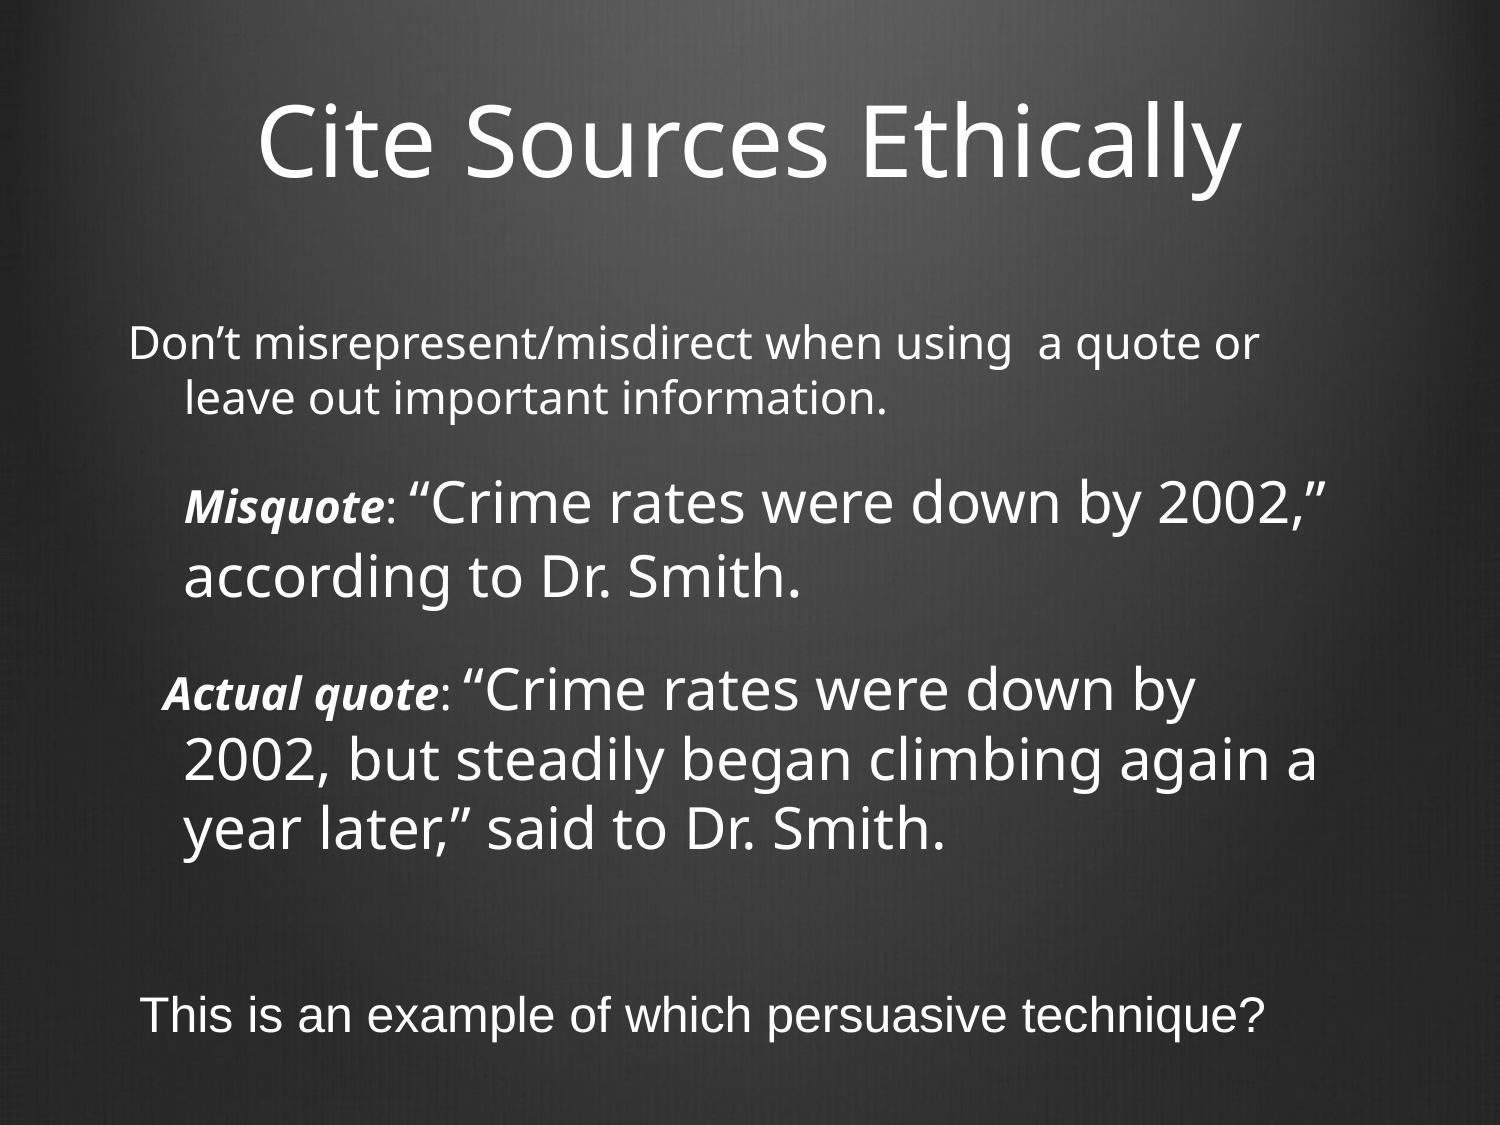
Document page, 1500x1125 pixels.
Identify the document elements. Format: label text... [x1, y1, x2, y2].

text_box This is an example of which persuasive technique? [124, 974, 1296, 1050]
title Cite Sources Ethically [112, 19, 1388, 255]
list Don’t misrepresent/misdirect when using a quote or leave out important information. Misquote: “Crime rates were down by 2002,” according to Dr. Smith. Actual quote: “Crime rates were down by 2002, but steadily began climbing again a year later,” said to Dr. Smith. [112, 306, 1388, 913]
